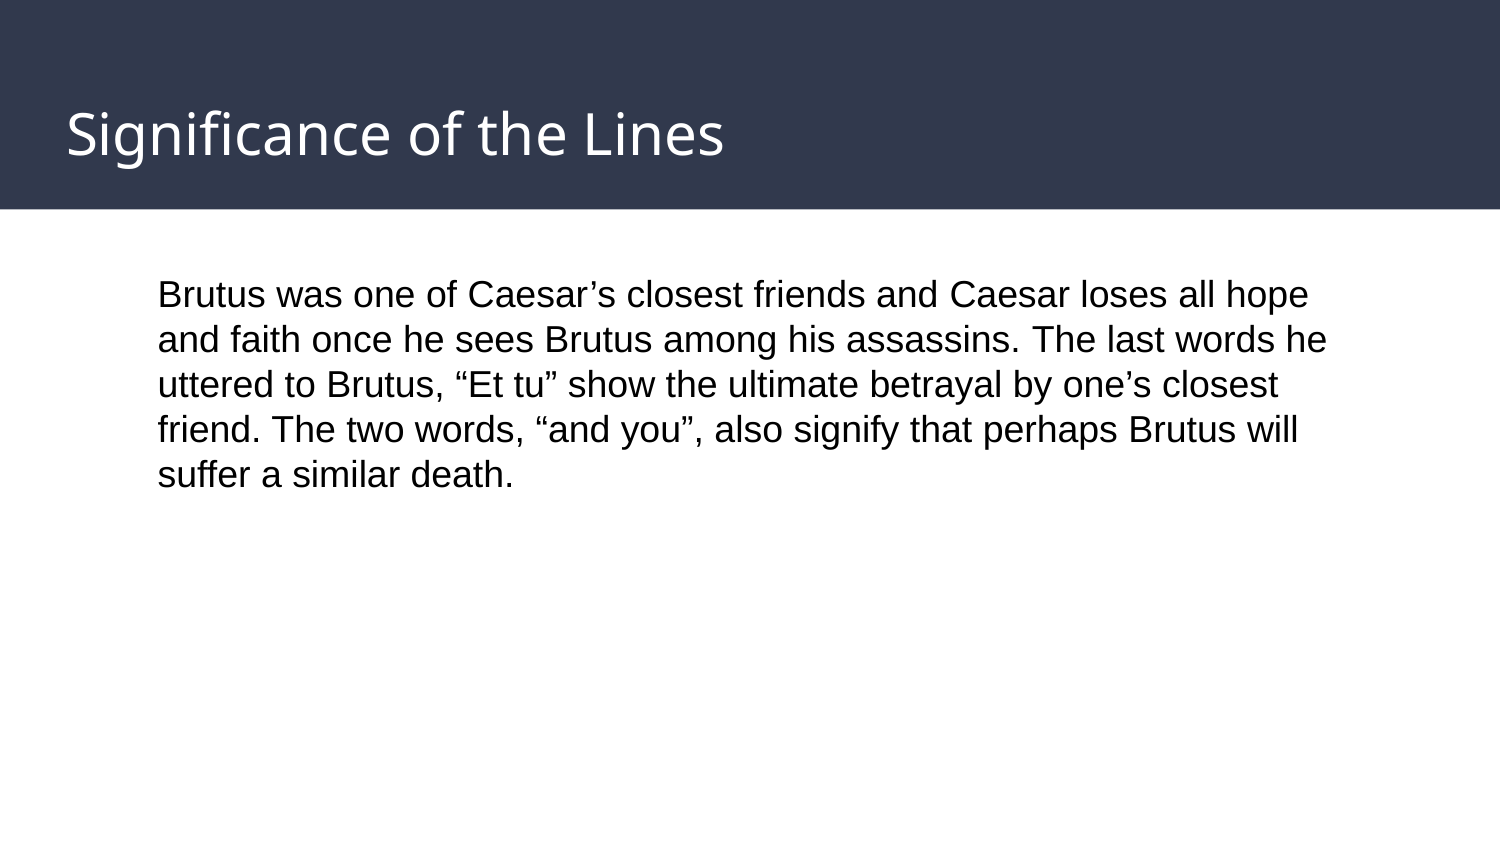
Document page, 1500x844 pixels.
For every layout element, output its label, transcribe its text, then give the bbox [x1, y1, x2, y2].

text_box Brutus was one of Caesar’s closest friends and Caesar loses all hope and faith once he sees Brutus among his assassins. The last words he uttered to Brutus, “Et tu” show the ultimate betrayal by one’s closest friend. The two words, “and you”, also signify that perhaps Brutus will suffer a similar death. [142, 255, 1385, 758]
title Significance of the Lines [51, 82, 1449, 185]
